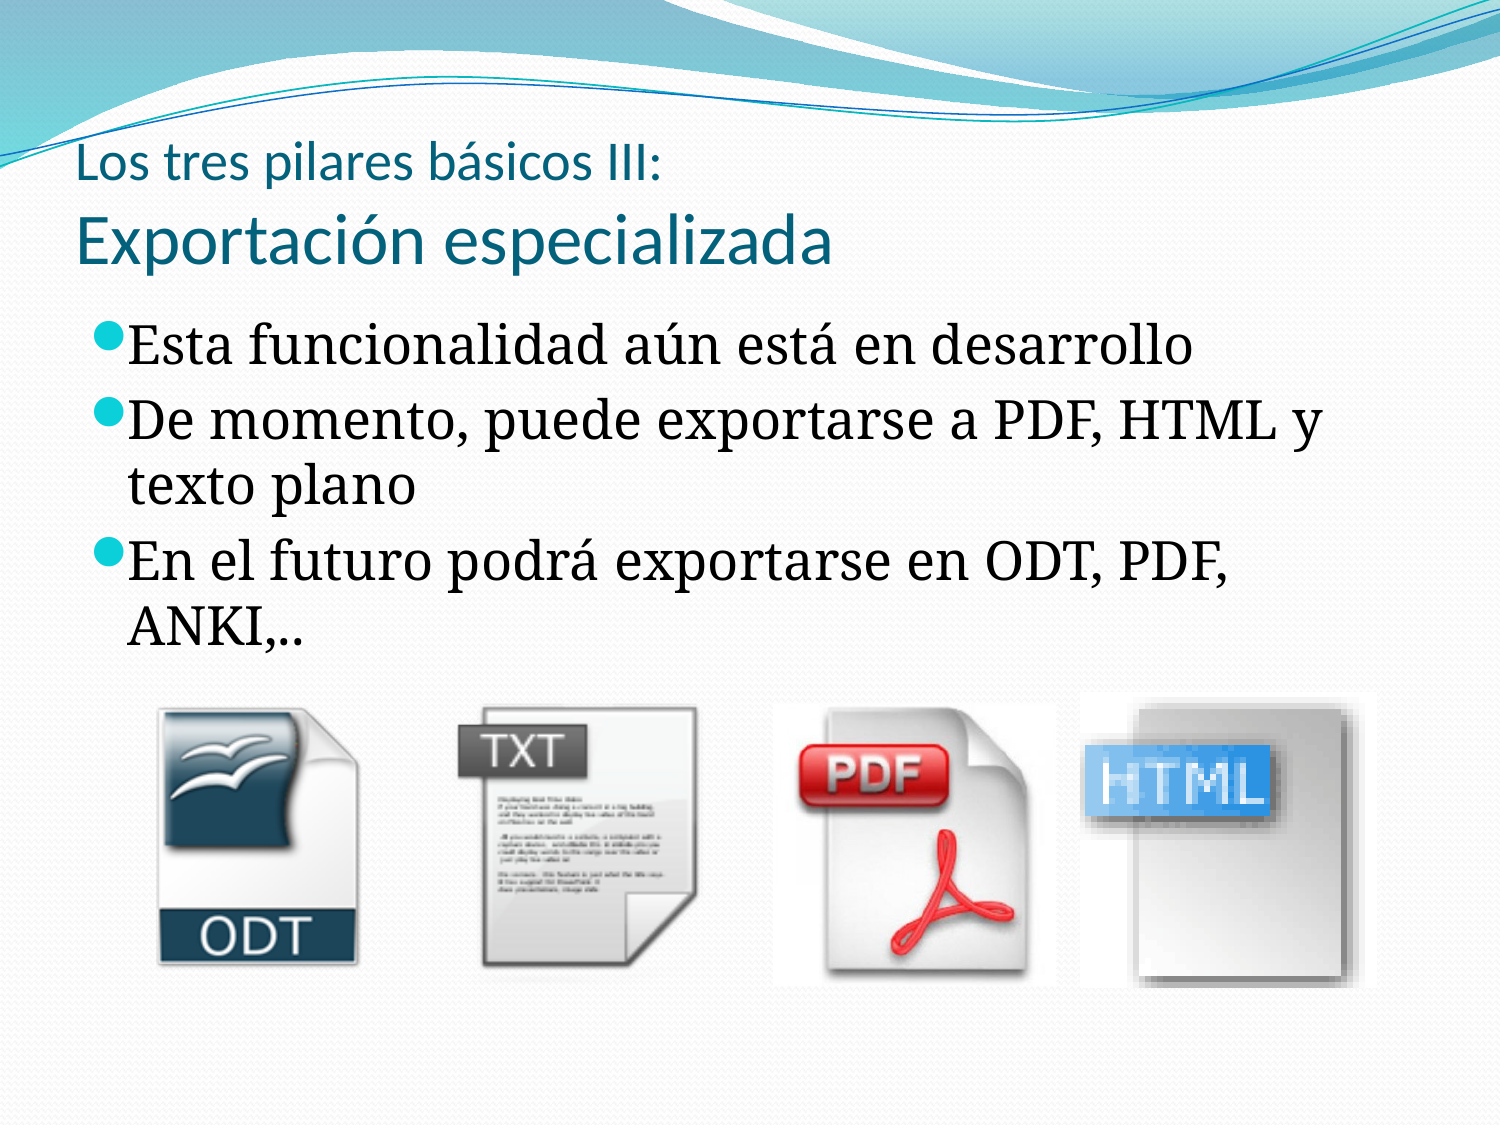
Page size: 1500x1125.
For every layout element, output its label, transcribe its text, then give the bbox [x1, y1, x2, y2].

picture [430, 680, 751, 1000]
picture [123, 703, 390, 970]
list Esta funcionalidad aún está en desarrollo De momento, puede exportarse a PDF, HTML y texto plano En el futuro podrá exportarse en ODT, PDF, ANKI,.. [75, 302, 1425, 669]
title Los tres pilares básicos III: Exportación especializada [75, 115, 1425, 279]
picture [773, 703, 1056, 987]
picture [1080, 692, 1377, 988]
